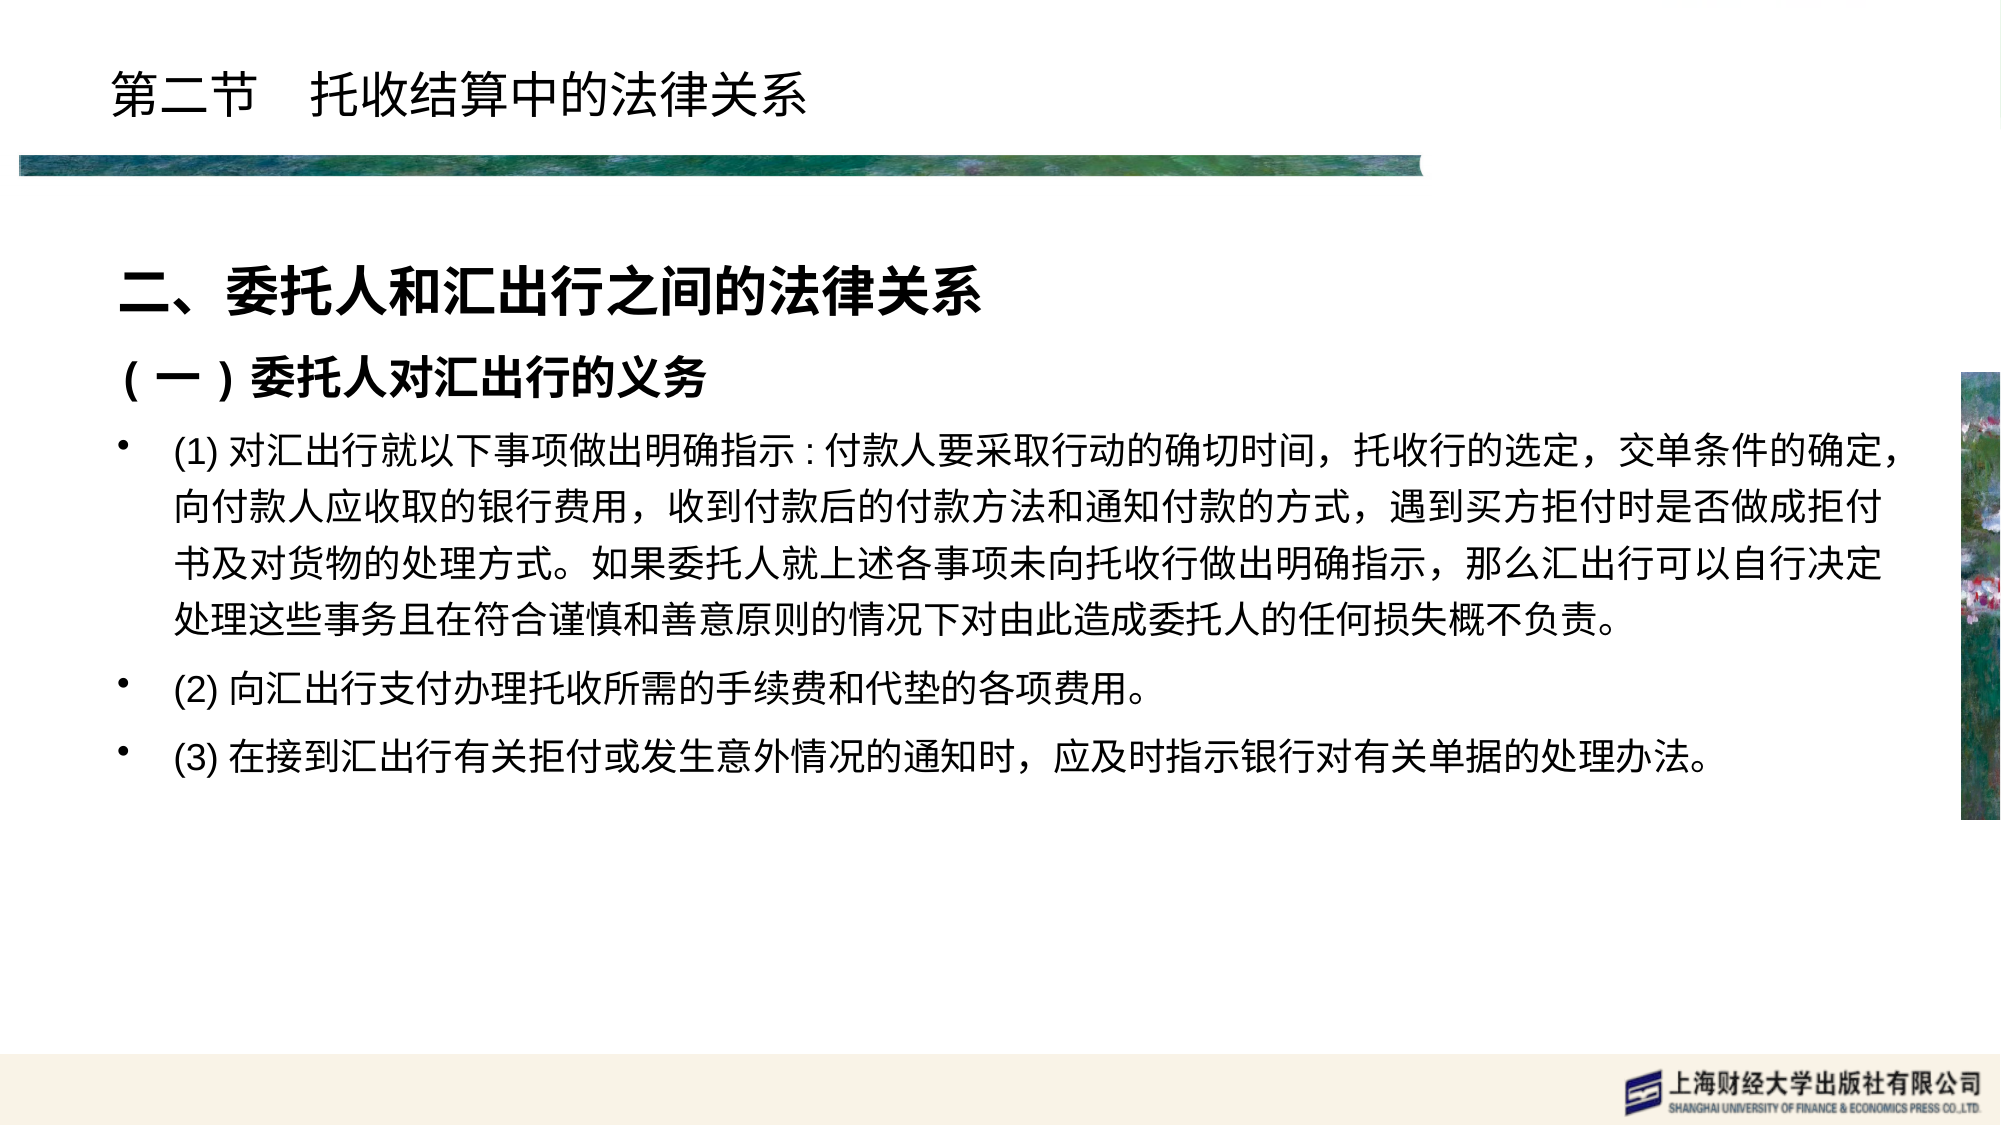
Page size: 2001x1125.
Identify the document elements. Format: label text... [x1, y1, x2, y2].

picture [0, 0, 2001, 1125]
list 二、委托人和汇出行之间的法律关系 (一)委托人对汇出行的义务 (1)对汇出行就以下事项做出明确指示:付款人要采取行动的确切时间，托收行的选定，交单条件的确定，向付款人应收取的银行费用，收到付款后的付款方法和通知付款的方式，遇到买方拒付时是否做成拒付书及对货物的处理方式。如果委托人就上述各事项未向托收行做出明确指示，那么汇出行可以自行决定处理这些事务且在符合谨慎和善意原则的情况下对由此造成委托人的任何损失概不负责。 (2)向汇出行支付办理托收所需的手续费和代垫的各项费用。 (3)在接到汇出行有关拒付或发生意外情况的通知时，应及时指示银行对有关单据的处理办法。 [102, 233, 1898, 1032]
title 第二节 托收结算中的法律关系 [94, 42, 1451, 146]
